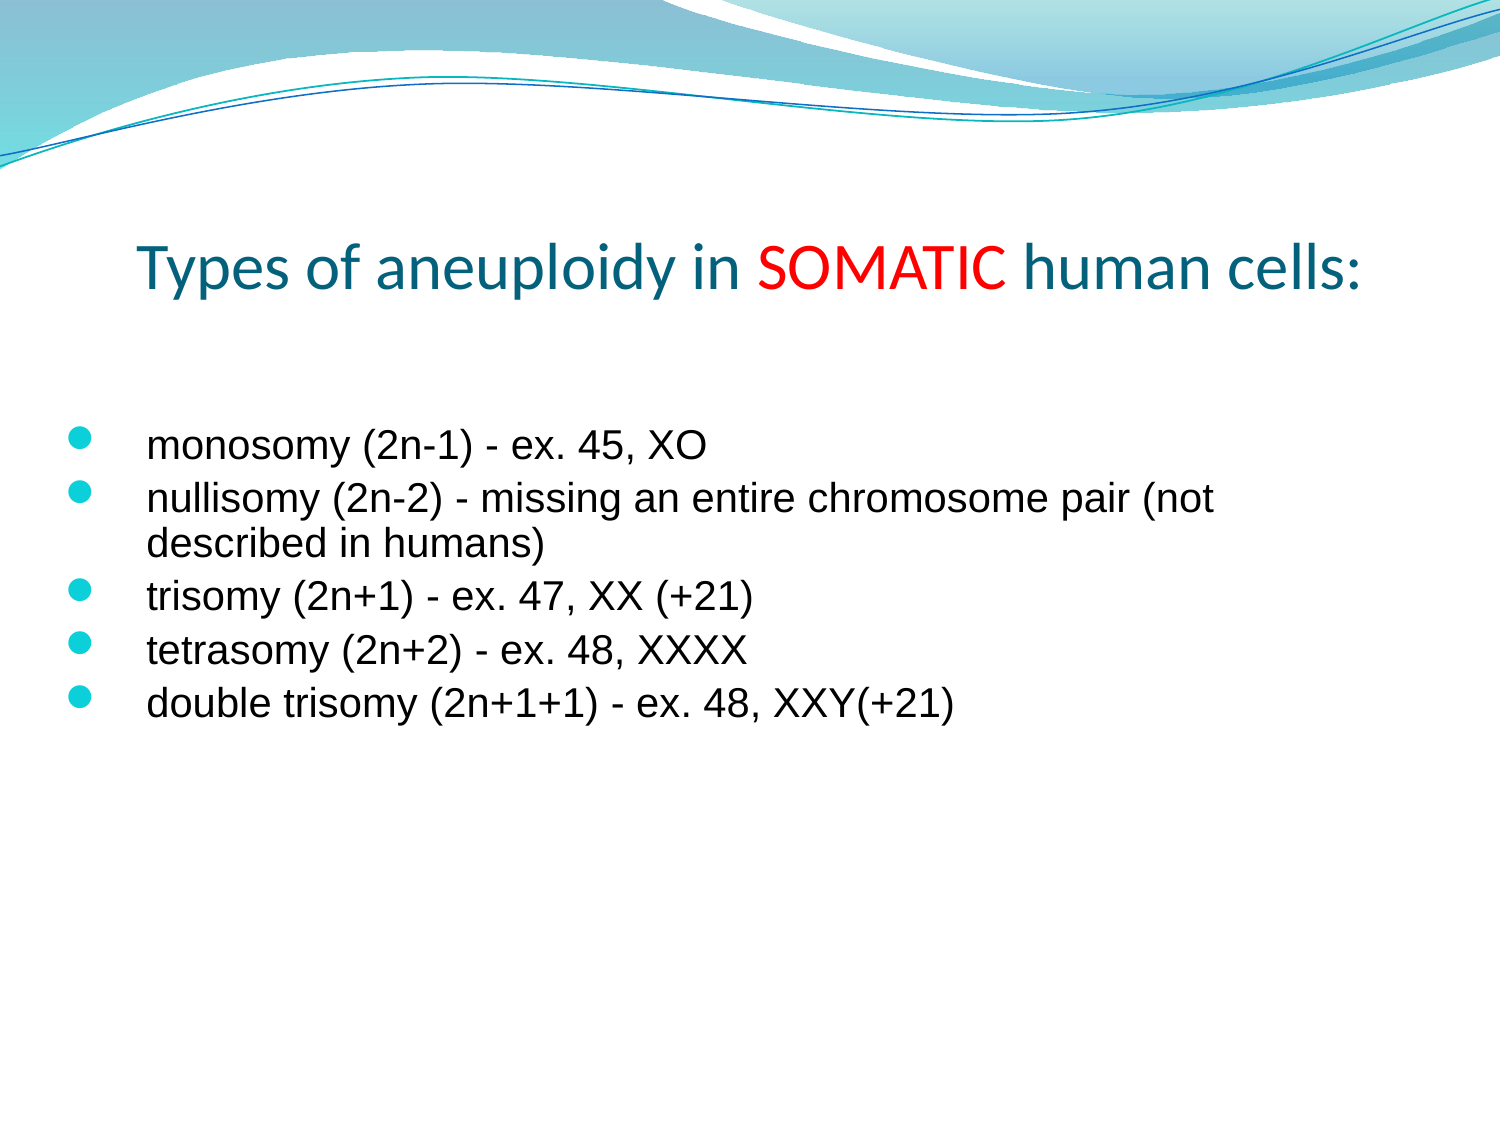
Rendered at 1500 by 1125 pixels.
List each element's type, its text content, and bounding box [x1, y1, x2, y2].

title Types of aneuploidy in SOMATIC human cells: [0, 115, 1500, 304]
list monosomy (2n-1) - ex. 45, XO nullisomy (2n-2) - missing an entire chromosome pair (not described in humans) trisomy (2n+1) - ex. 47, XX (+21) tetrasomy (2n+2) - ex. 48, XXXX double trisomy (2n+1+1) - ex. 48, XXY(+21) [50, 337, 1313, 925]
